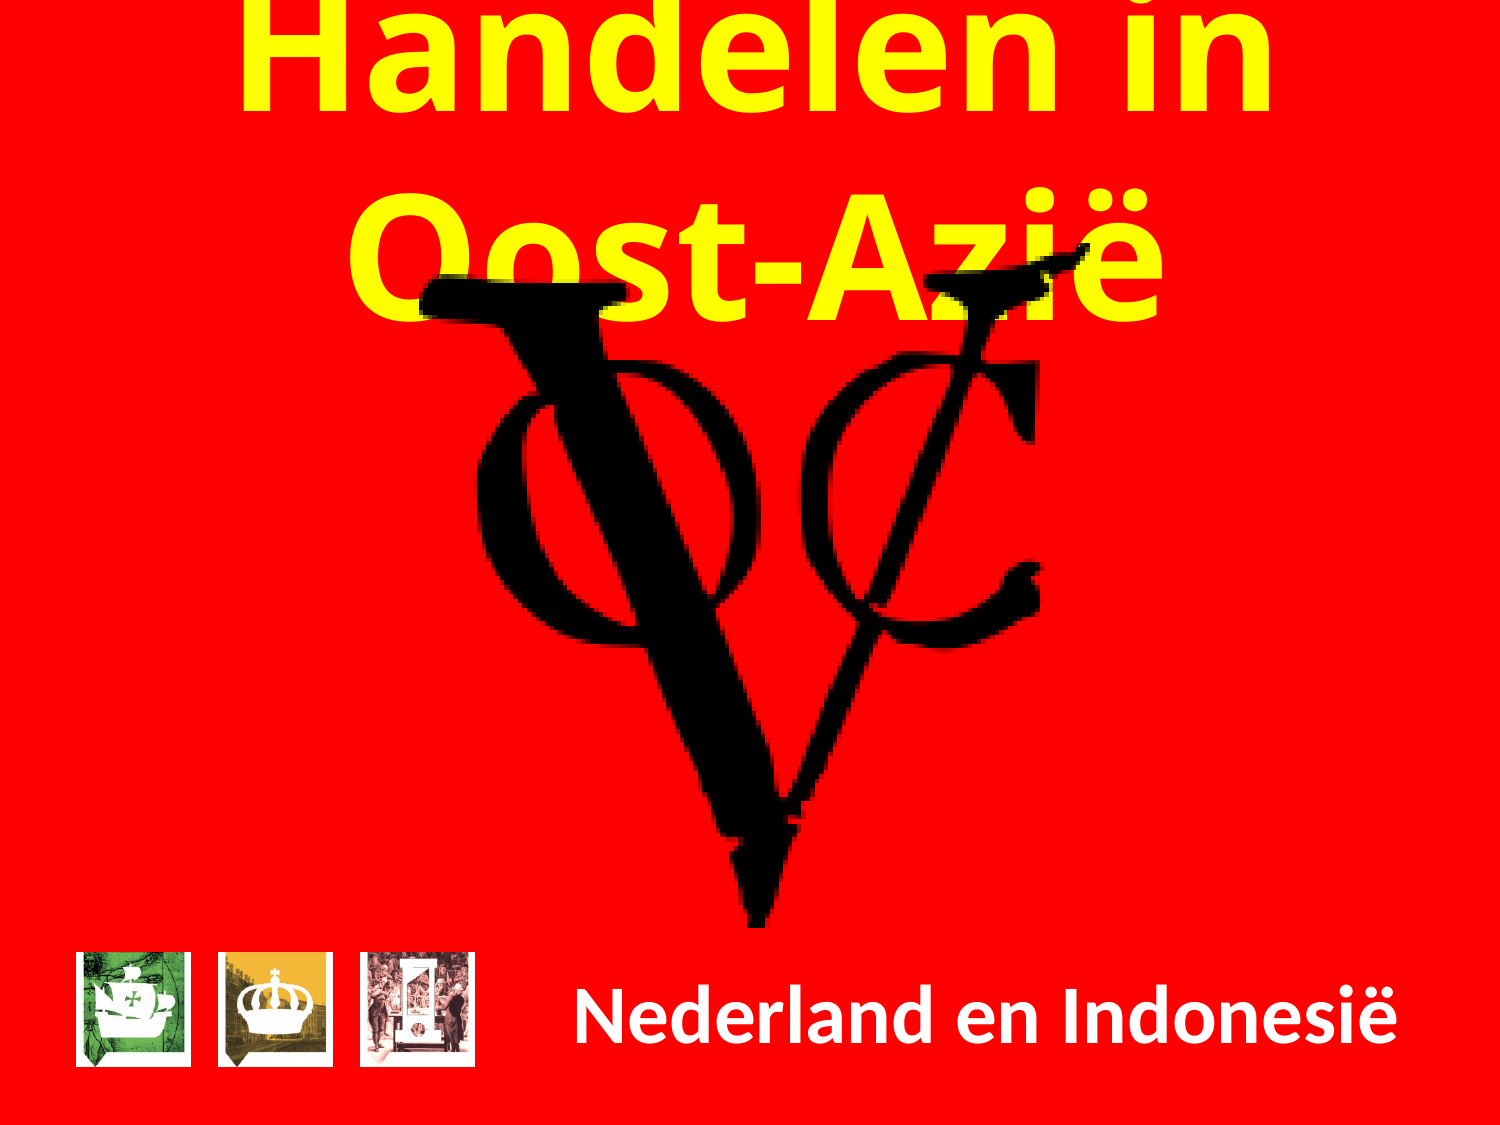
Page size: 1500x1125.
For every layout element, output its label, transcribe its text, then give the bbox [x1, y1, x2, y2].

picture [218, 951, 333, 1067]
subtitle Nederland en Indonesië [486, 952, 1487, 1067]
title Handelen in Oost-Azië [29, 25, 1483, 267]
picture [76, 951, 191, 1067]
picture [359, 951, 475, 1067]
picture [418, 243, 1091, 928]
